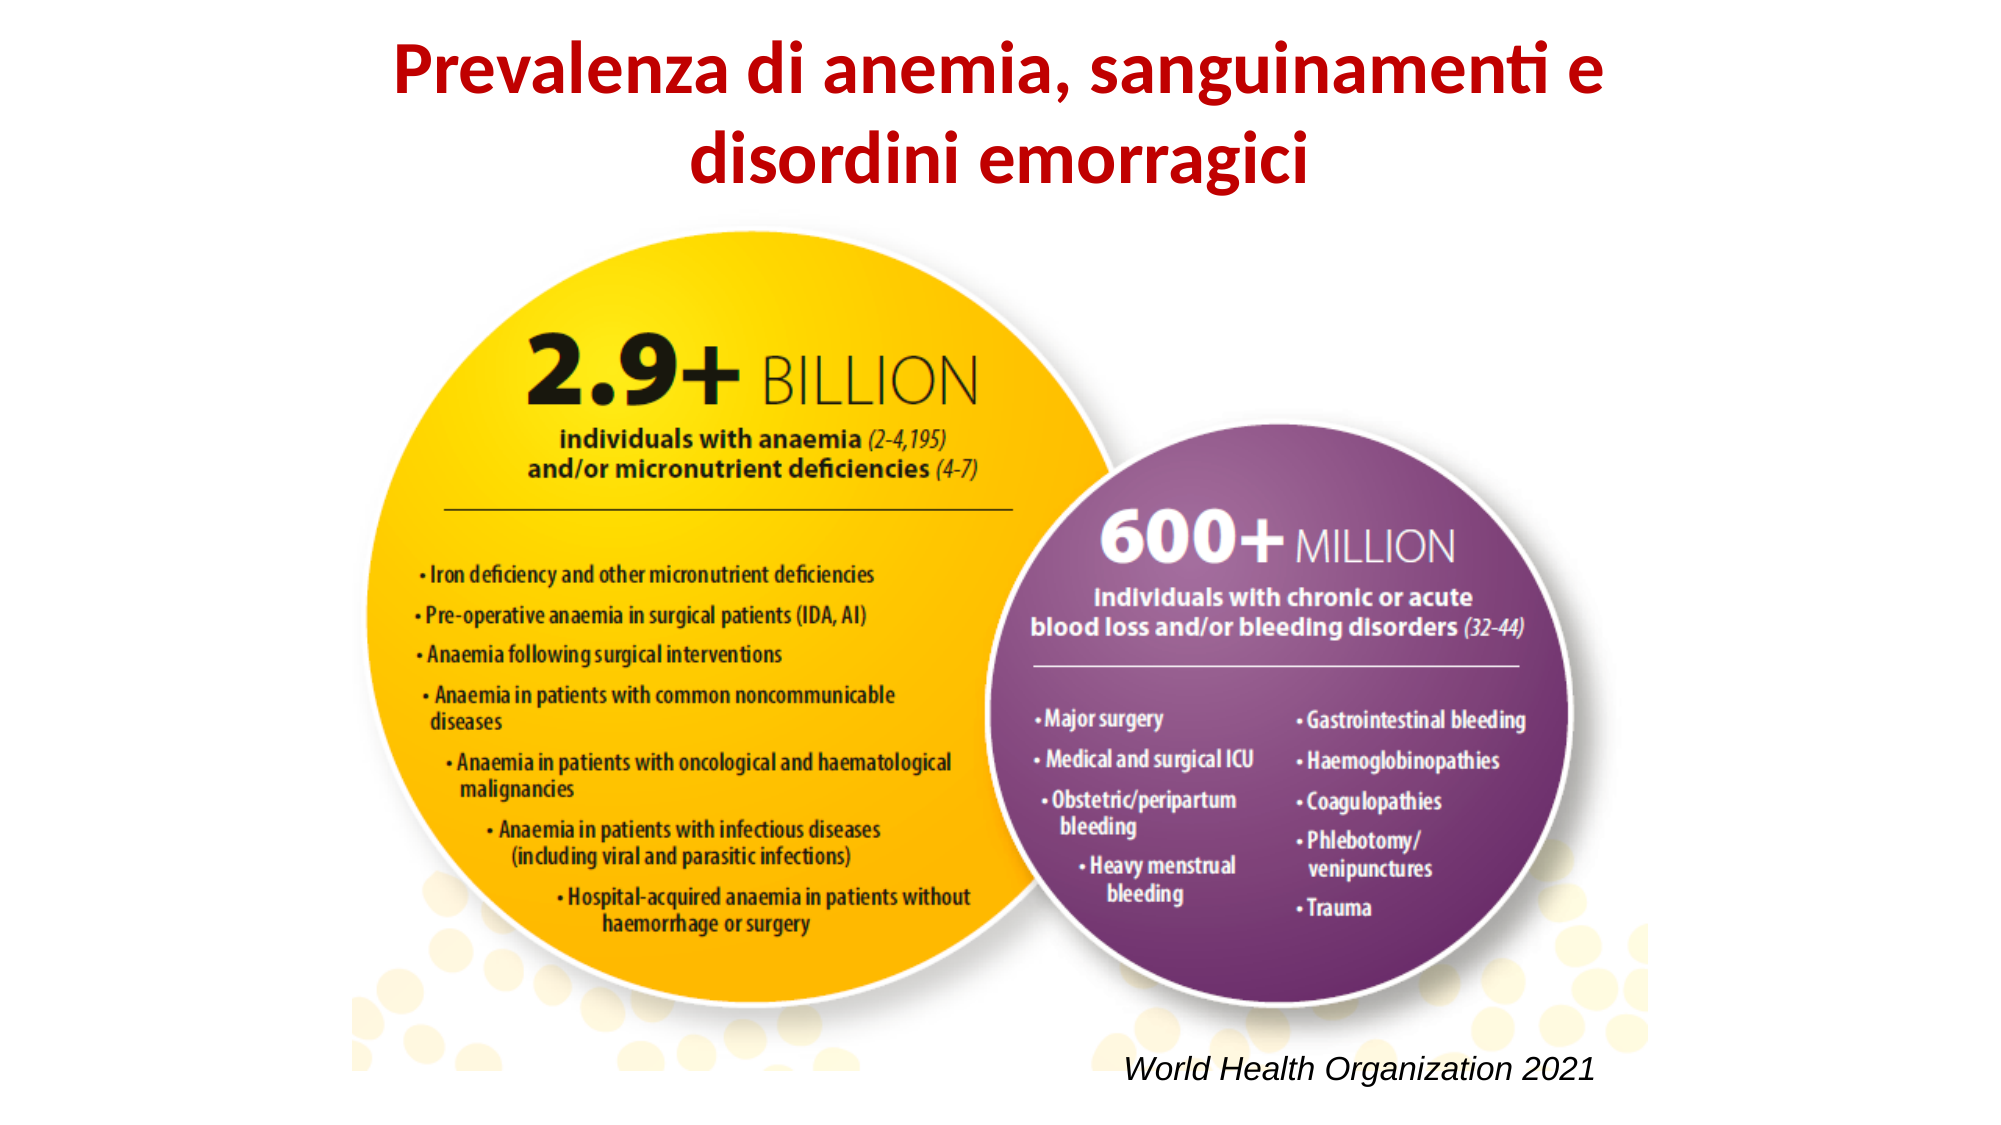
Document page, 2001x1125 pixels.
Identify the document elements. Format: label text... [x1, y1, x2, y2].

text_box World Health Organization 2021 [1108, 1080, 1613, 1095]
picture [351, 209, 1648, 1071]
title Prevalenza di anemia, sanguinamenti e disordini emorragici [324, 57, 1675, 161]
